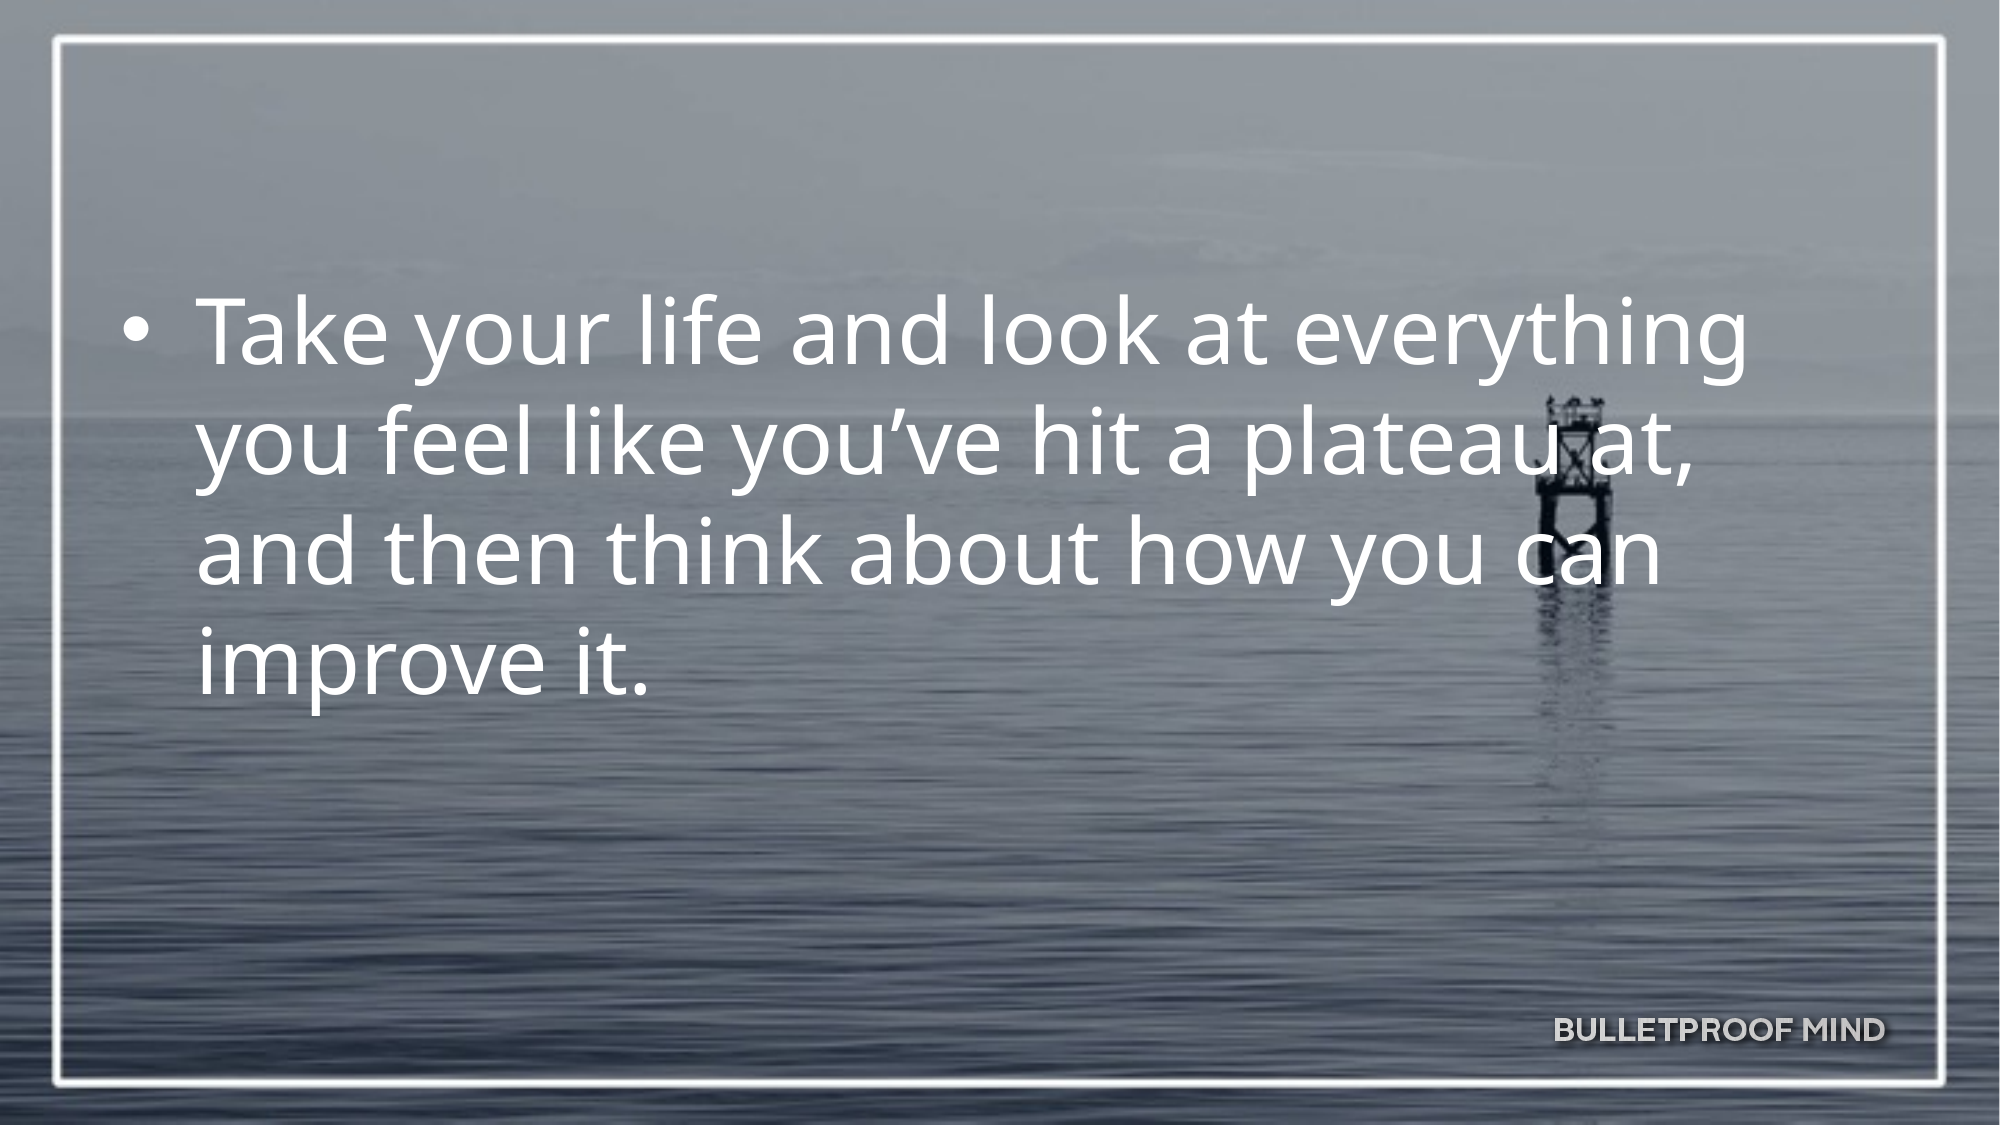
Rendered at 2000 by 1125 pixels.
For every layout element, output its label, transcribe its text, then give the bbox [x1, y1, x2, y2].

picture [0, 0, 2000, 1125]
list Take your life and look at everything you feel like you’ve hit a plateau at, and then think about how you can improve it. [99, 262, 1900, 1005]
